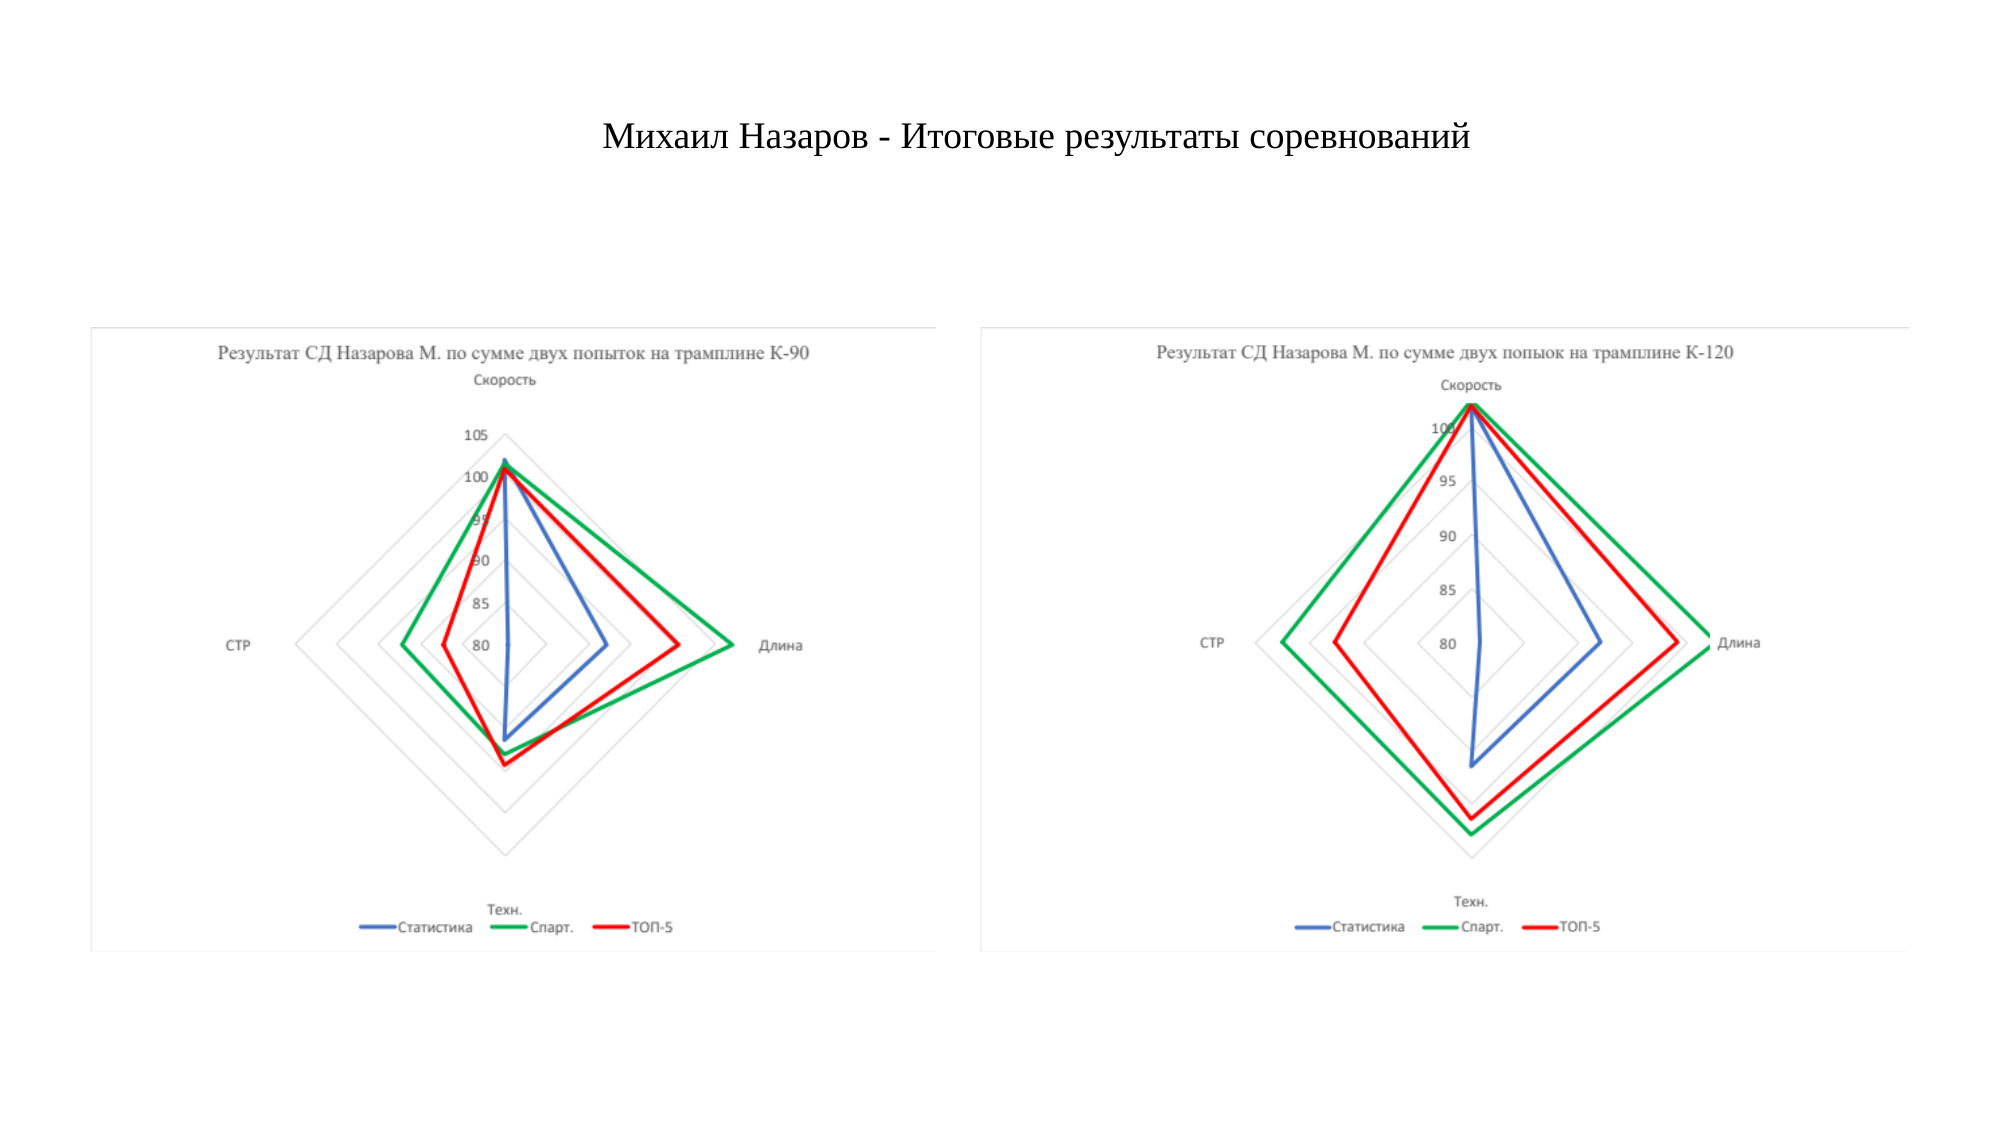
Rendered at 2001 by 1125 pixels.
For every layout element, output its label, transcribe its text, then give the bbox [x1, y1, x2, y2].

text_box Михаил Назаров - Итоговые результаты соревнований [587, 103, 1487, 163]
picture [90, 327, 937, 952]
picture [980, 327, 1910, 952]
